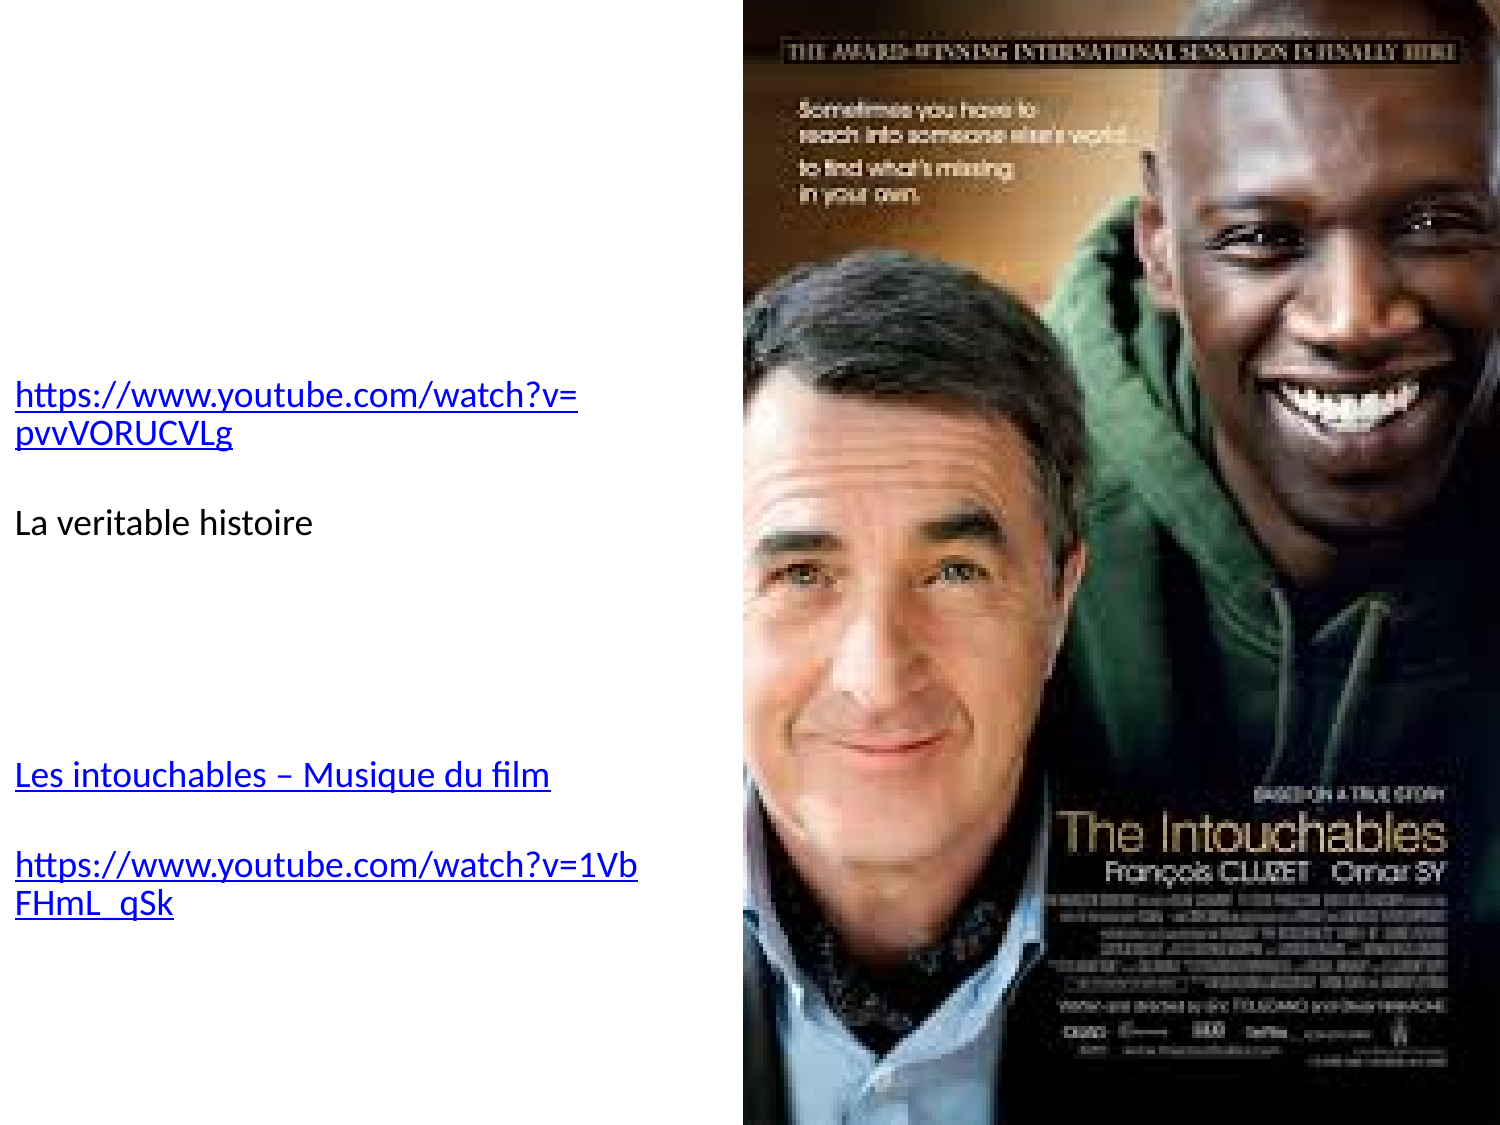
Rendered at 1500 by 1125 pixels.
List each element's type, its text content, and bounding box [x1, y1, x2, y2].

picture [742, 0, 1500, 1125]
text_box https://www.youtube.com/watch?v=pvvVORUCVLg La veritable histoire [0, 363, 593, 513]
text_box Les intouchables – Musique du film https://www.youtube.com/watch?v=1VbFHmL_qSk [0, 742, 662, 938]
